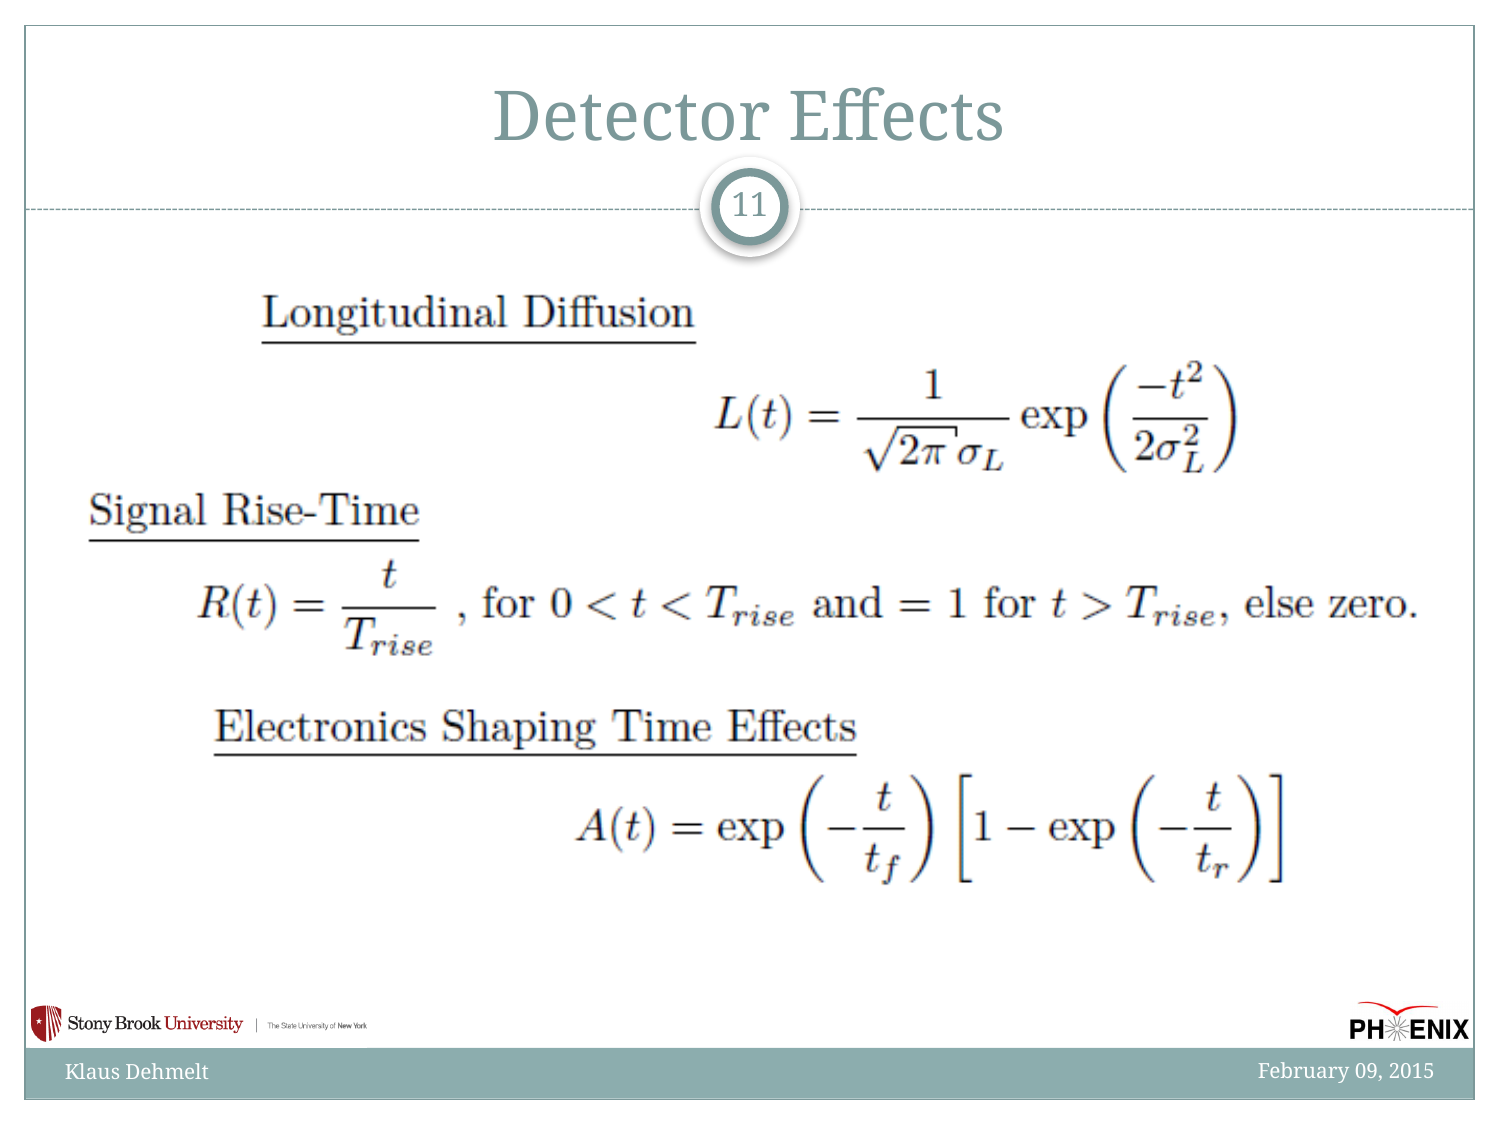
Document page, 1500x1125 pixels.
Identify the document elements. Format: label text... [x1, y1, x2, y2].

picture [78, 280, 1422, 676]
picture [203, 689, 1297, 901]
slide_number 11 [712, 169, 788, 243]
title Detector Effects [49, 37, 1450, 162]
picture [30, 994, 367, 1048]
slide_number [950, 1050, 1450, 1111]
picture [1350, 1001, 1469, 1041]
footer Klaus Dehmelt [50, 1051, 638, 1112]
